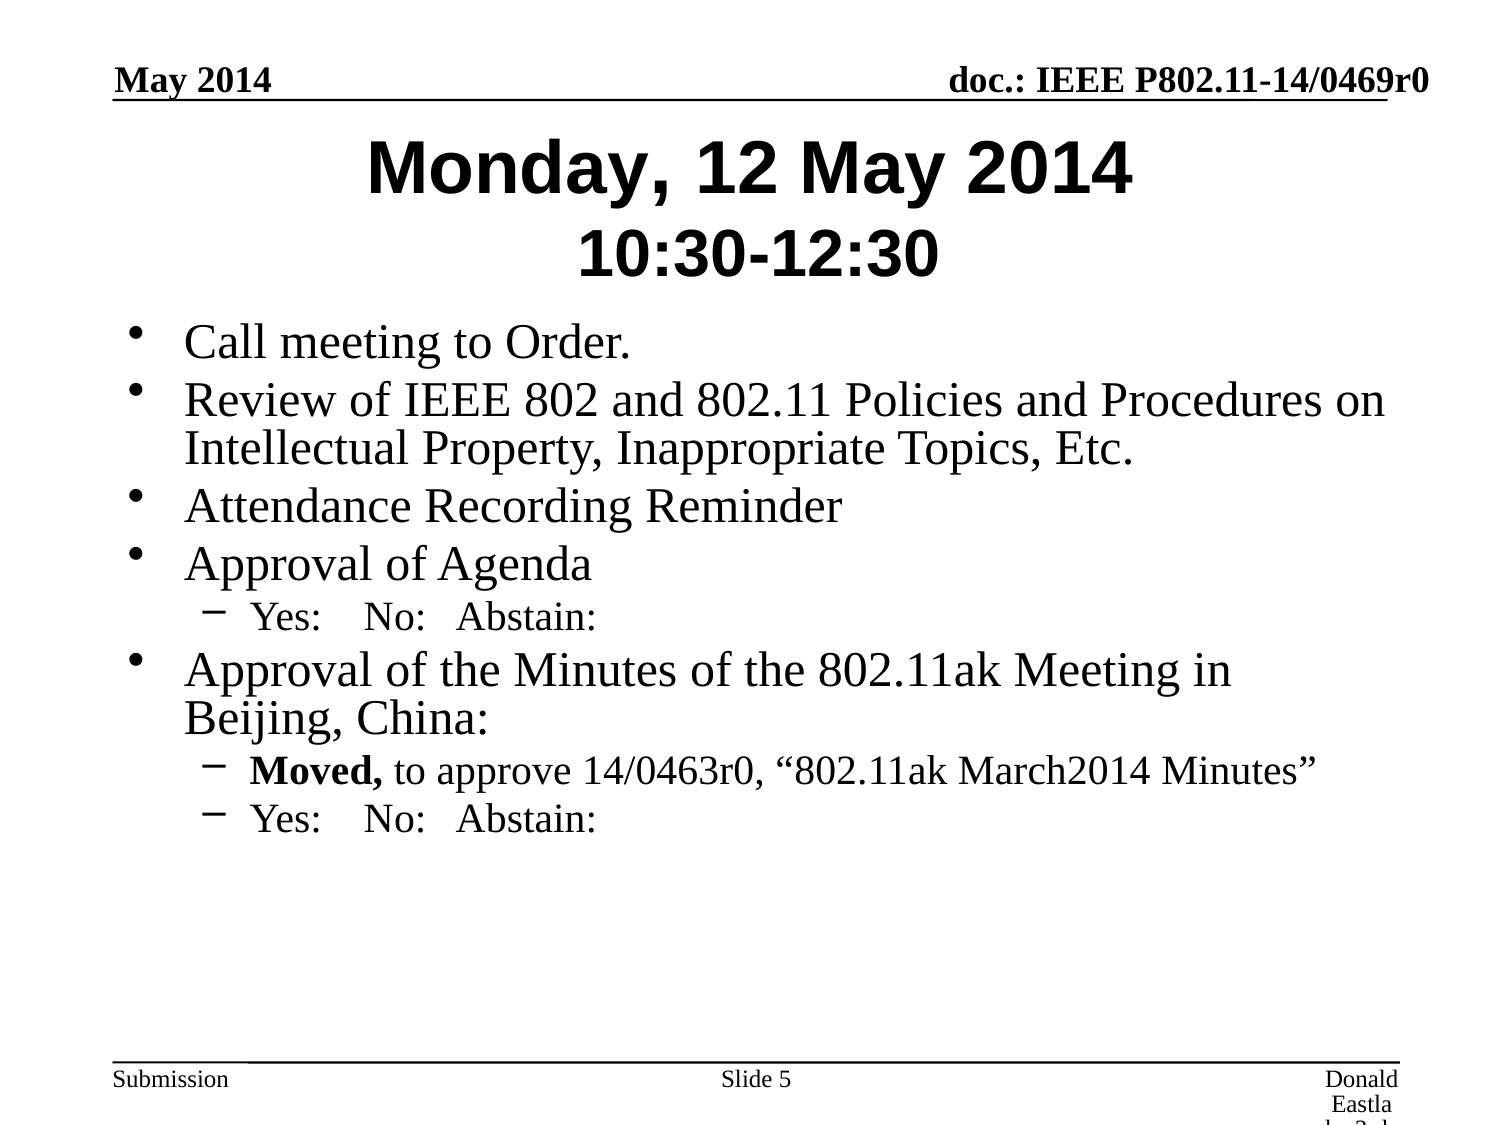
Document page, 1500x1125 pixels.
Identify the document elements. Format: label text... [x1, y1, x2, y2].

slide_number Slide 5 [712, 1063, 800, 1093]
footer Donald Eastlake 3rd, Huawei Technologies [1325, 1063, 1402, 1093]
title Monday, 12 May 2014 10:30-12:30 [112, 112, 1388, 288]
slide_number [114, 54, 290, 100]
list Call meeting to Order. Review of IEEE 802 and 802.11 Policies and Procedures on Intellectual Property, Inappropriate Topics, Etc. Attendance Recording Reminder Approval of Agenda Yes: No: Abstain: Approval of the Minutes of the 802.11ak Meeting in Beijing, China: Moved, to approve 14/0463r0, “802.11ak March2014 Minutes” Yes: No: Abstain: [112, 312, 1413, 1063]
